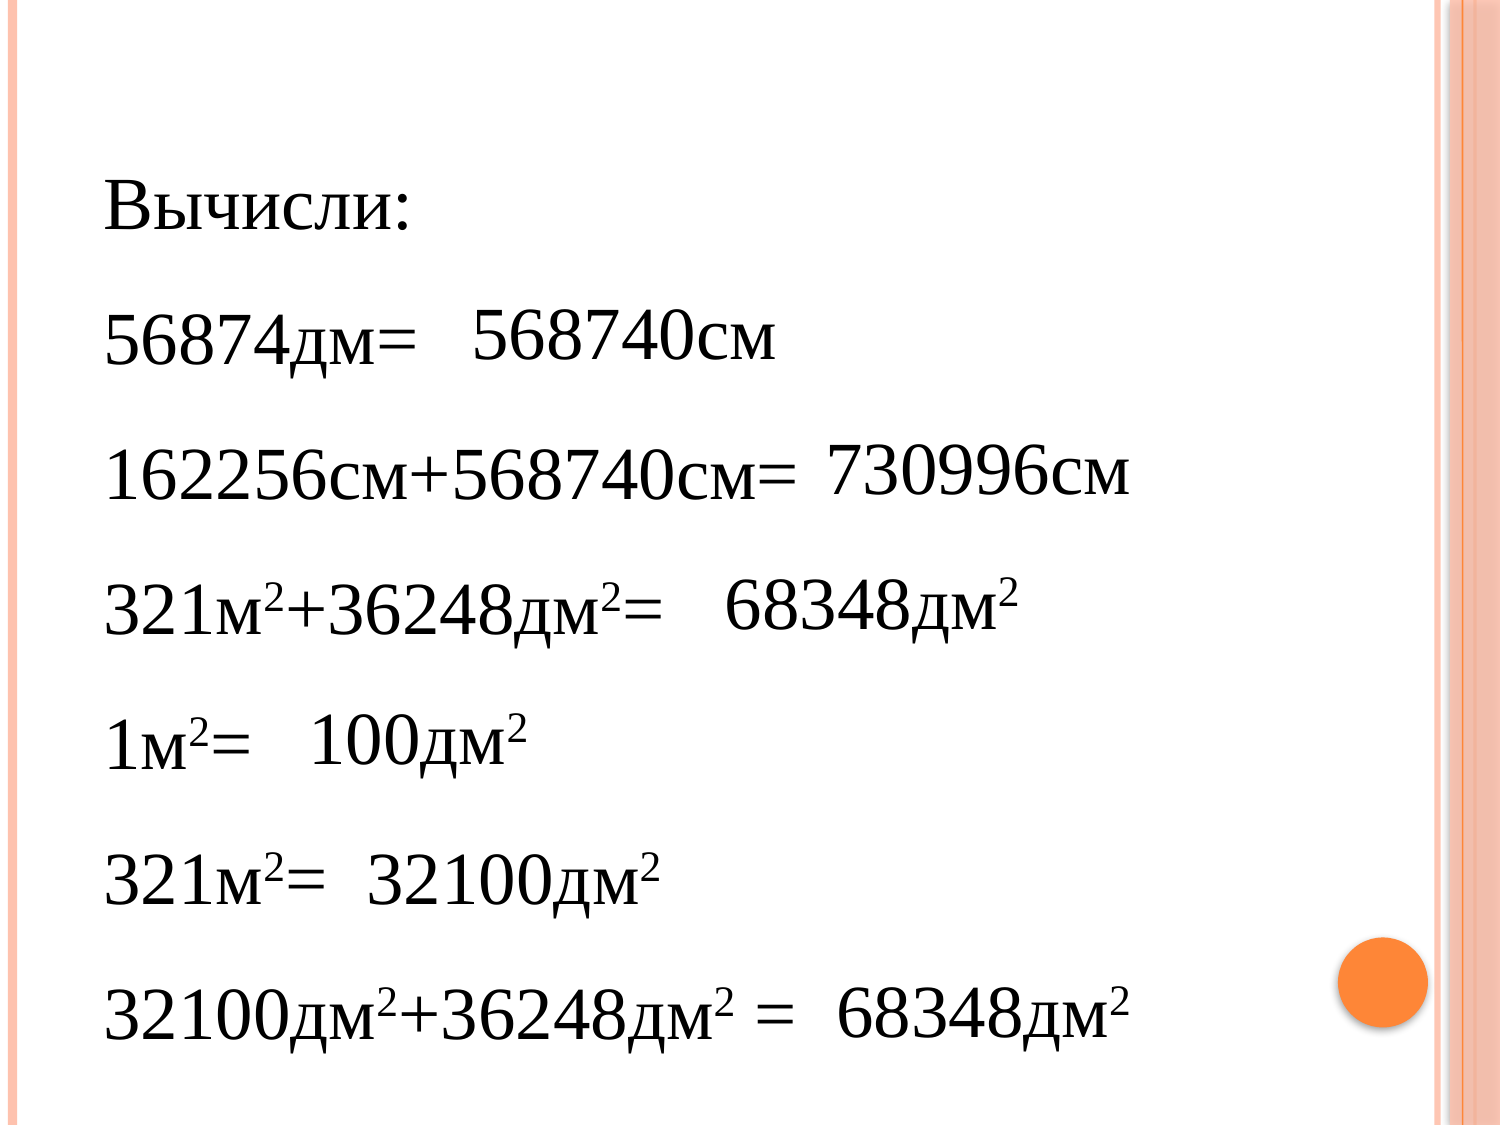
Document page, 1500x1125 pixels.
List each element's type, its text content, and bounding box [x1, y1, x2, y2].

text_box 568740см [456, 231, 793, 382]
text_box 730996см [810, 366, 1147, 517]
text_box Вычисли: 56874дм= 162256см+568740см= 321м2+36248дм2= 1м2= 321м2= 32100дм2+36248дм2 = [88, 101, 1447, 1062]
text_box 32100дм2 [351, 776, 677, 927]
text_box 100дм2 [293, 637, 544, 788]
text_box 68348дм2 [820, 910, 1147, 1061]
text_box 68348дм2 [709, 501, 1035, 652]
